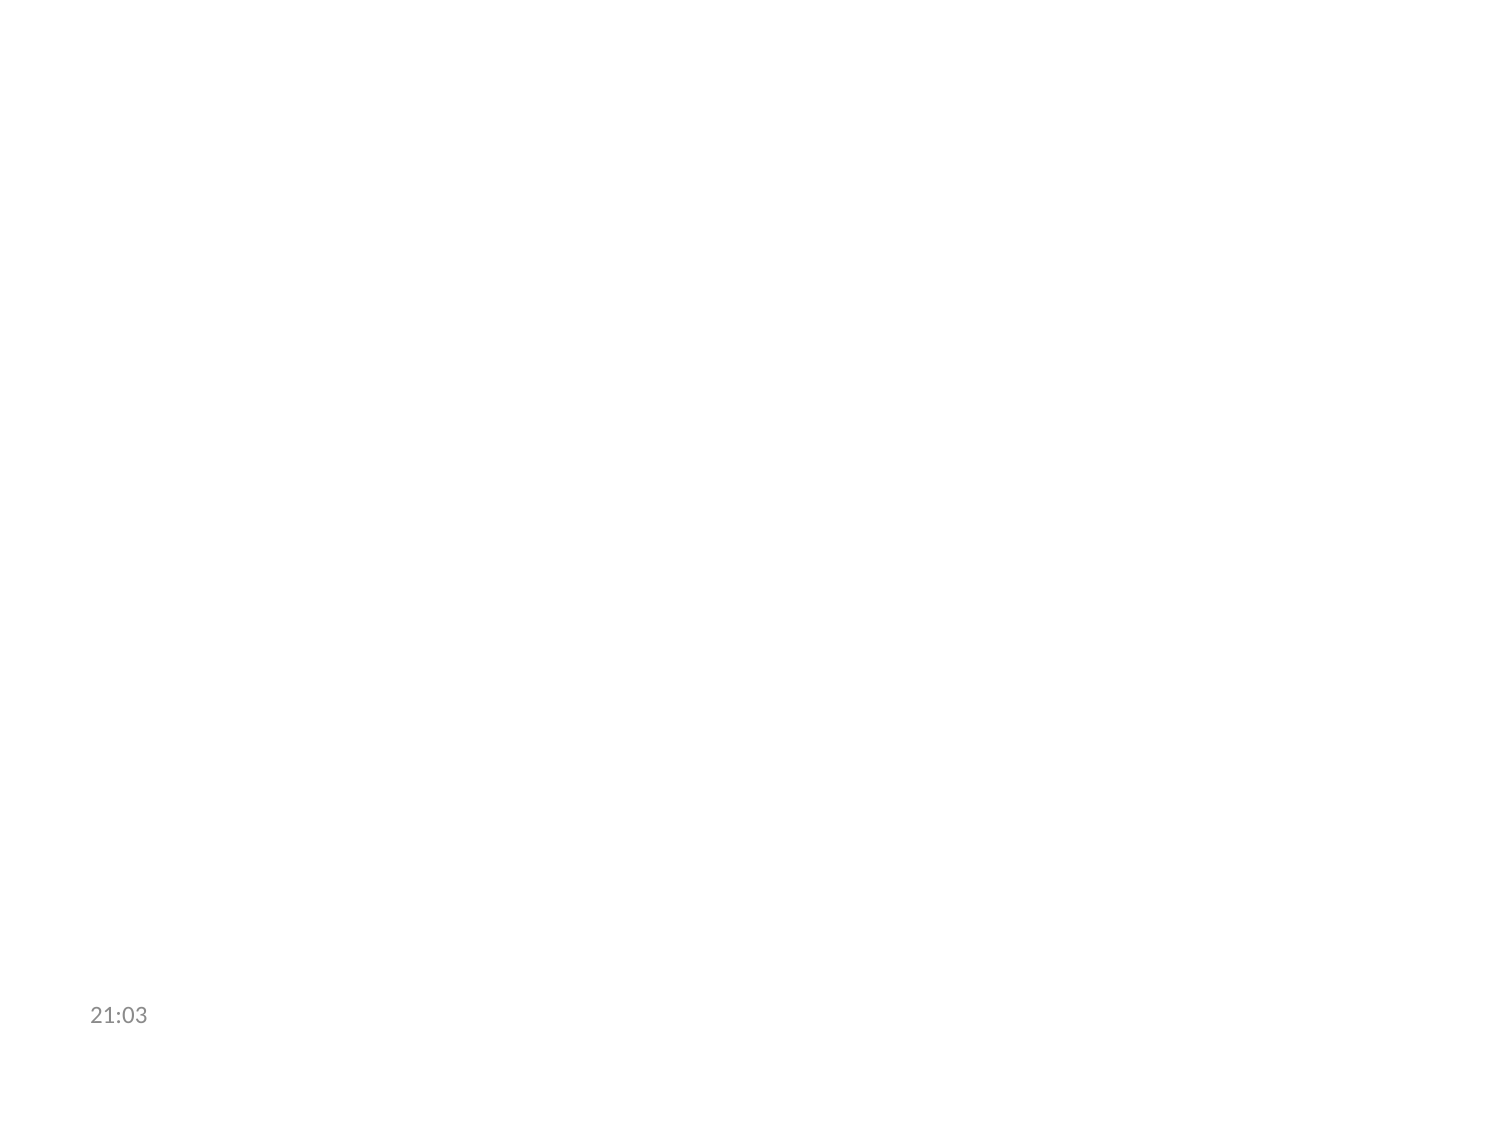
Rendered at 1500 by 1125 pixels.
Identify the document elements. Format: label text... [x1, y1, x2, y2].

text_box 15:35 [75, 983, 425, 1044]
